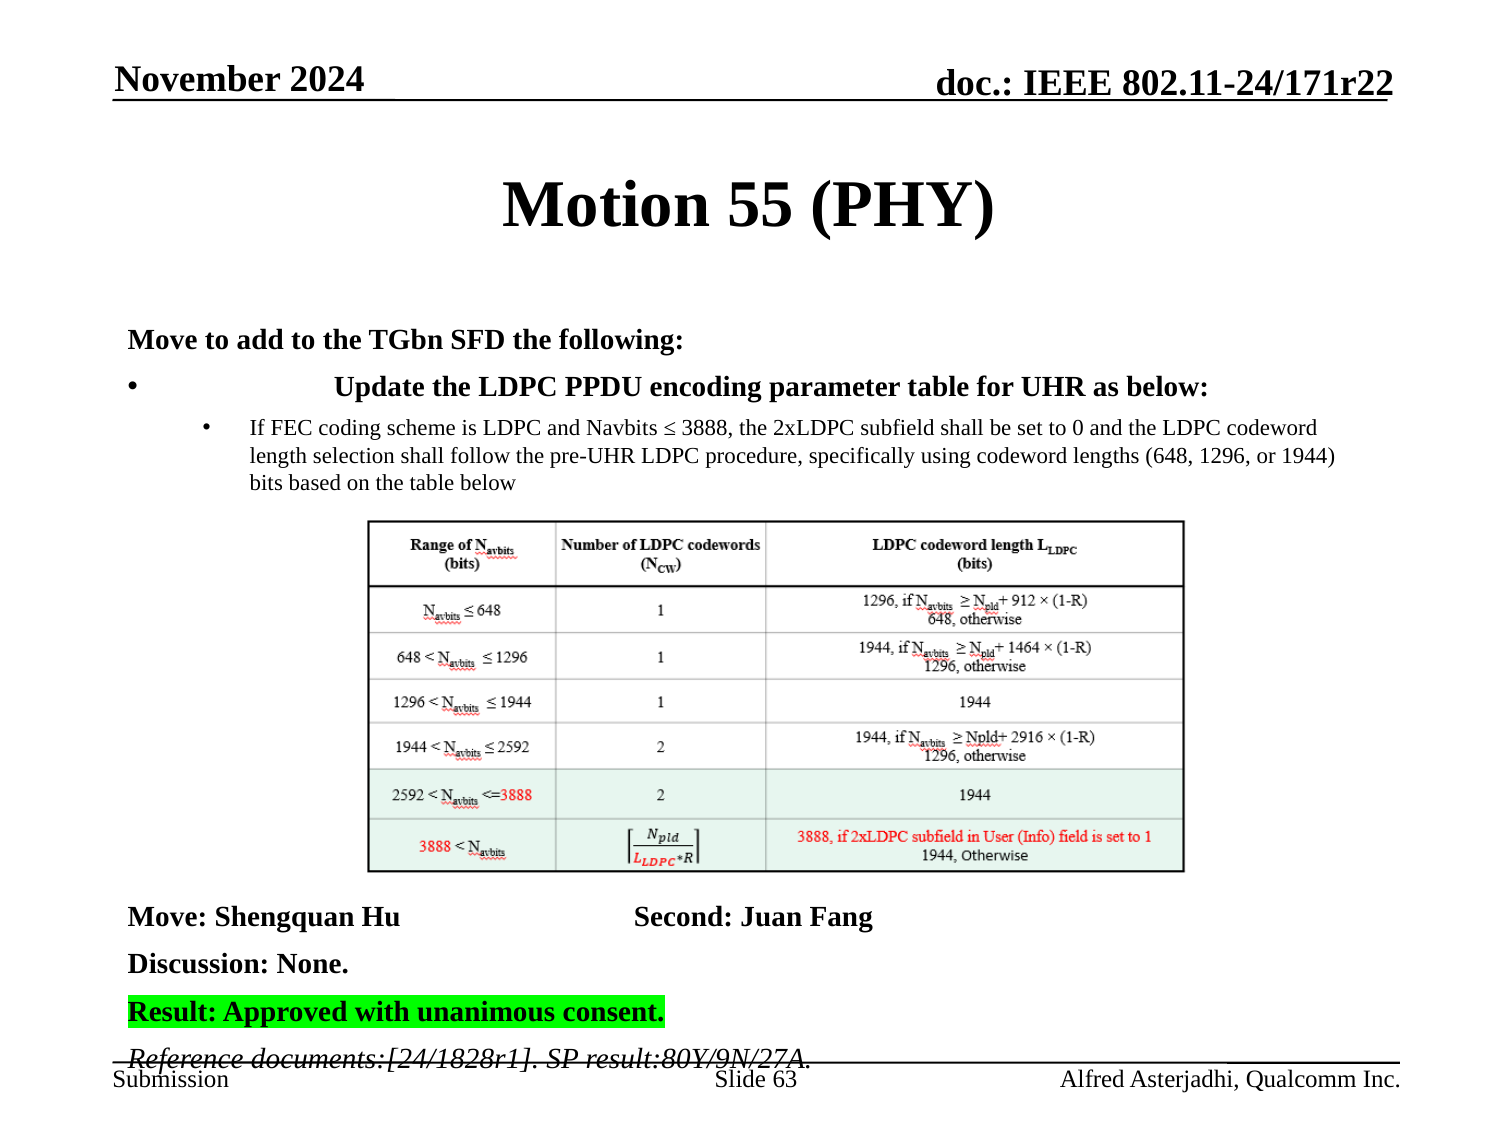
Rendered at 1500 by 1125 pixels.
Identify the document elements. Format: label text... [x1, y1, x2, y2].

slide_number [114, 54, 423, 100]
list Move to add to the TGbn SFD the following: Update the LDPC PPDU encoding parameter table for UHR as below: If FEC coding scheme is LDPC and Navbits ≤ 3888, the 2xLDPC subfield shall be set to 0 and the LDPC codeword length selection shall follow the pre-UHR LDPC procedure, specifically using codeword lengths (648, 1296, or 1944) bits based on the table below Move: Shengquan Hu Second: Juan Fang Discussion: None. Result: Approved with unanimous consent. Reference documents:[24/1828r1]. SP result:80Y/9N/27A. [112, 312, 1388, 1063]
title Motion 55 (PHY) [112, 112, 1388, 288]
footer Alfred Asterjadhi, Qualcomm Inc. [878, 1061, 1402, 1093]
picture [362, 515, 1189, 879]
slide_number Slide 63 [712, 1061, 800, 1123]
